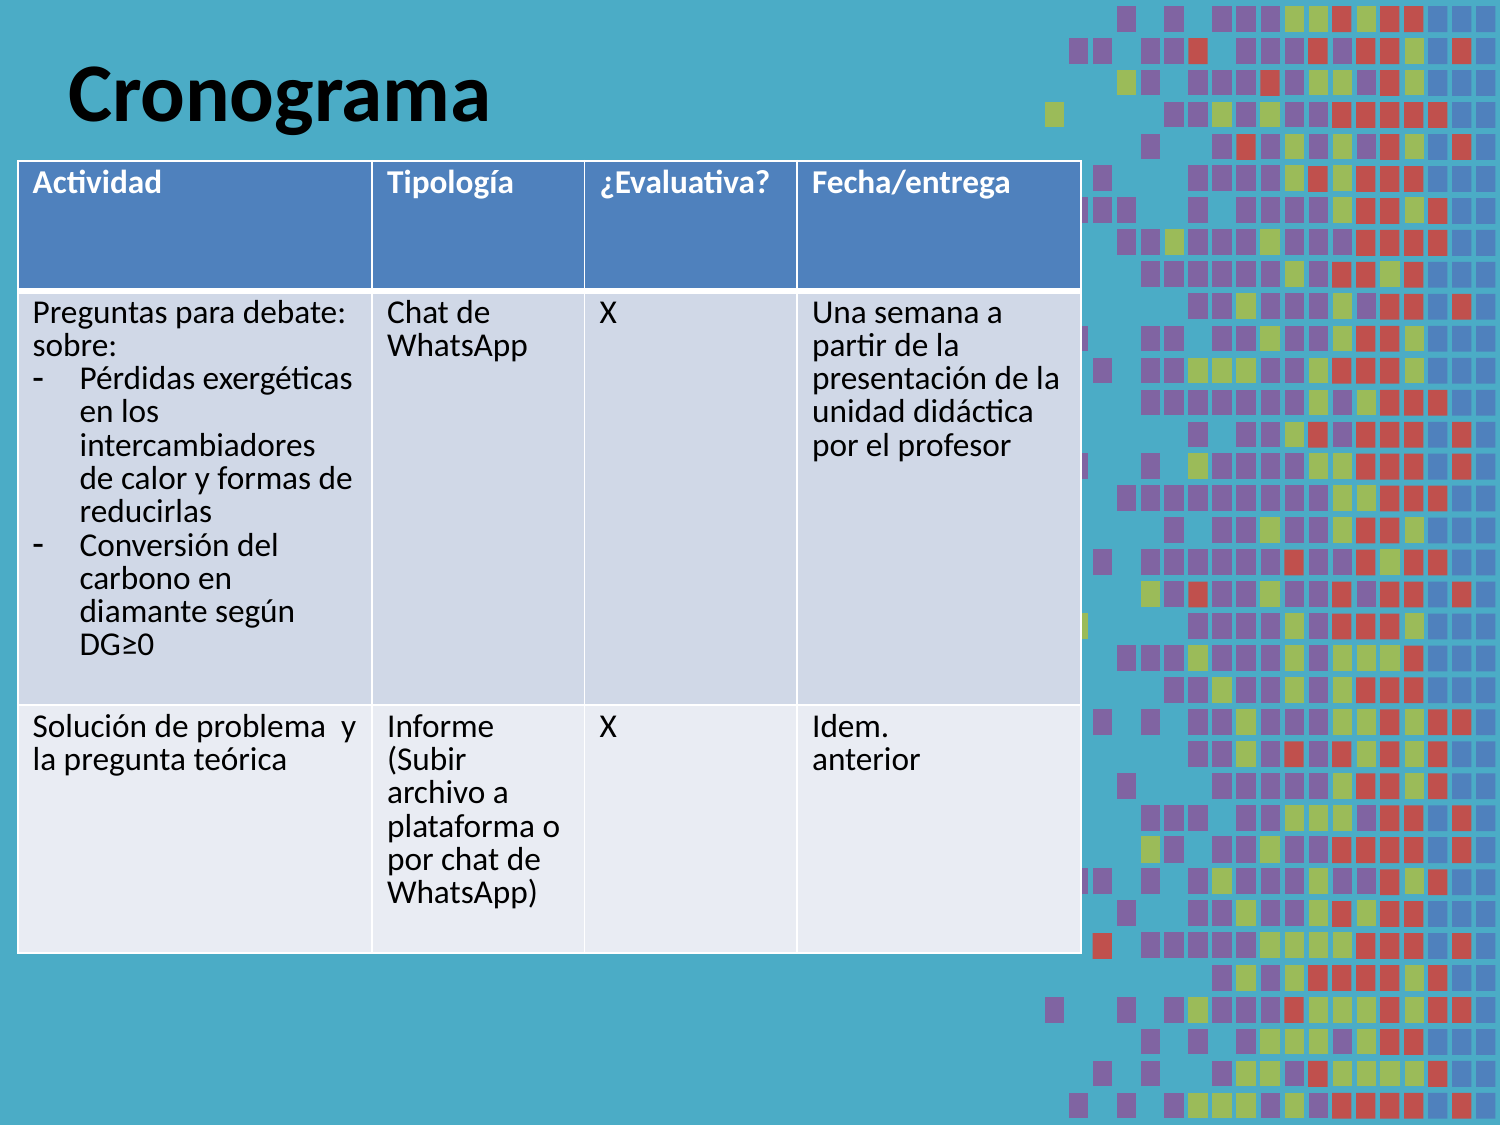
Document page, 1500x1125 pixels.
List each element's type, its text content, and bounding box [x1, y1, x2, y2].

table_cell Una semana a partir de la presentación de la unidad didáctica por el profesor [798, 294, 1080, 704]
table_cell Solución de problema y la pregunta teórica [19, 706, 371, 952]
table_cell Chat de WhatsApp [373, 294, 584, 704]
table_header Tipología [373, 162, 584, 288]
table_cell Idem. anterior [798, 706, 1080, 952]
table_header ¿Evaluativa? [585, 162, 796, 288]
table_cell Informe (Subir archivo a plataforma o por chat de WhatsApp) [373, 706, 584, 952]
table_header Actividad [19, 162, 371, 288]
table_cell Preguntas para debate: sobre: Pérdidas exergéticas en los intercambiadores de calor y formas de reducirlas Conversión del carbono en diamante según DG≥0 [19, 294, 371, 704]
table_cell X [585, 706, 796, 952]
table_cell X [585, 294, 796, 704]
title Cronograma [53, 30, 1057, 160]
table_header Fecha/entrega [798, 162, 1080, 288]
